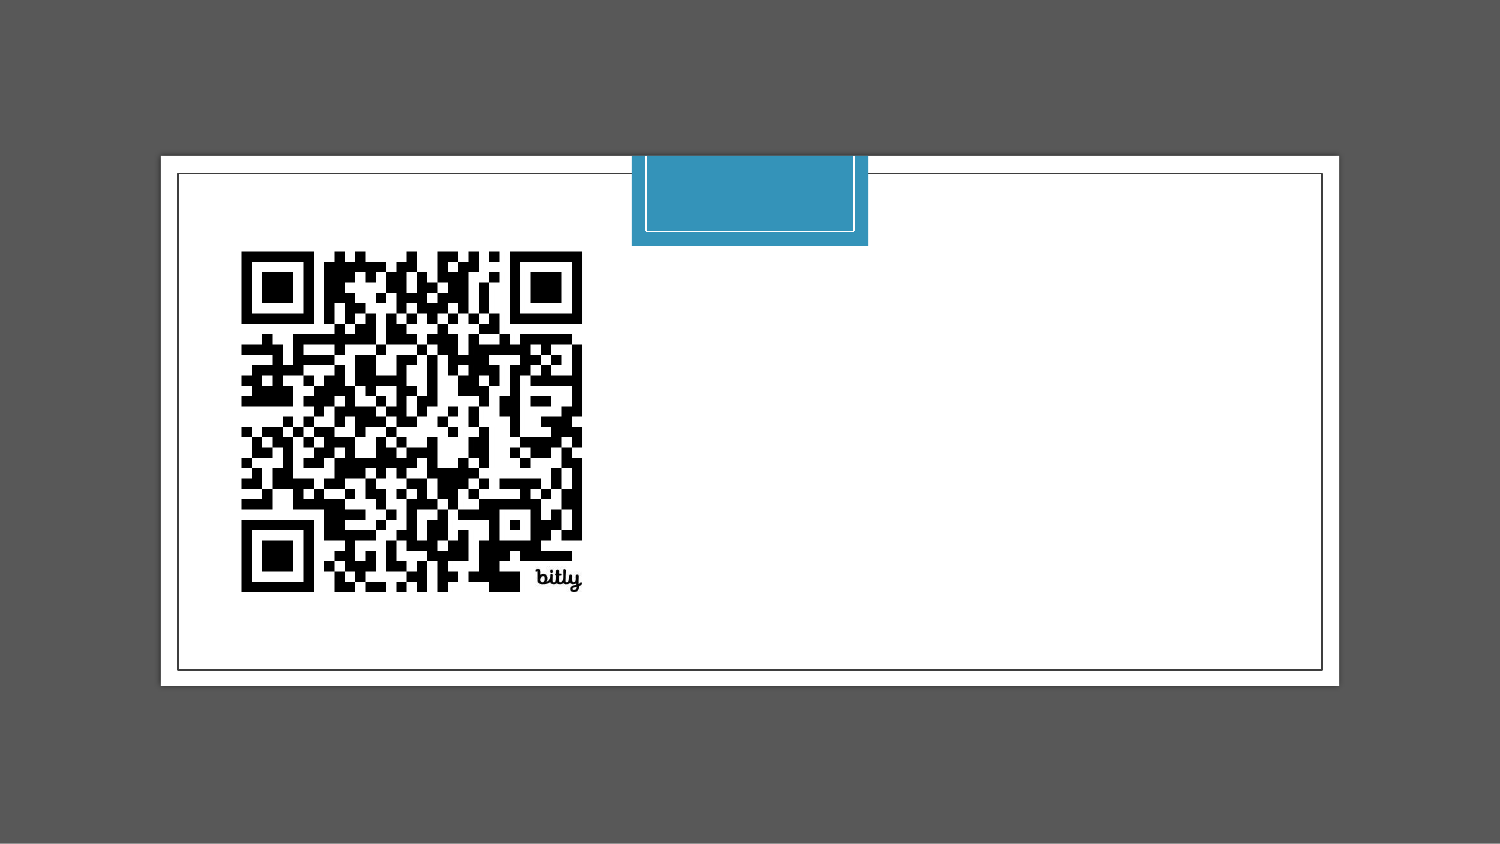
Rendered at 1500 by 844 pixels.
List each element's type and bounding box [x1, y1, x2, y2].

text_box [151, 146, 1348, 695]
text_box [0, 0, 1500, 844]
